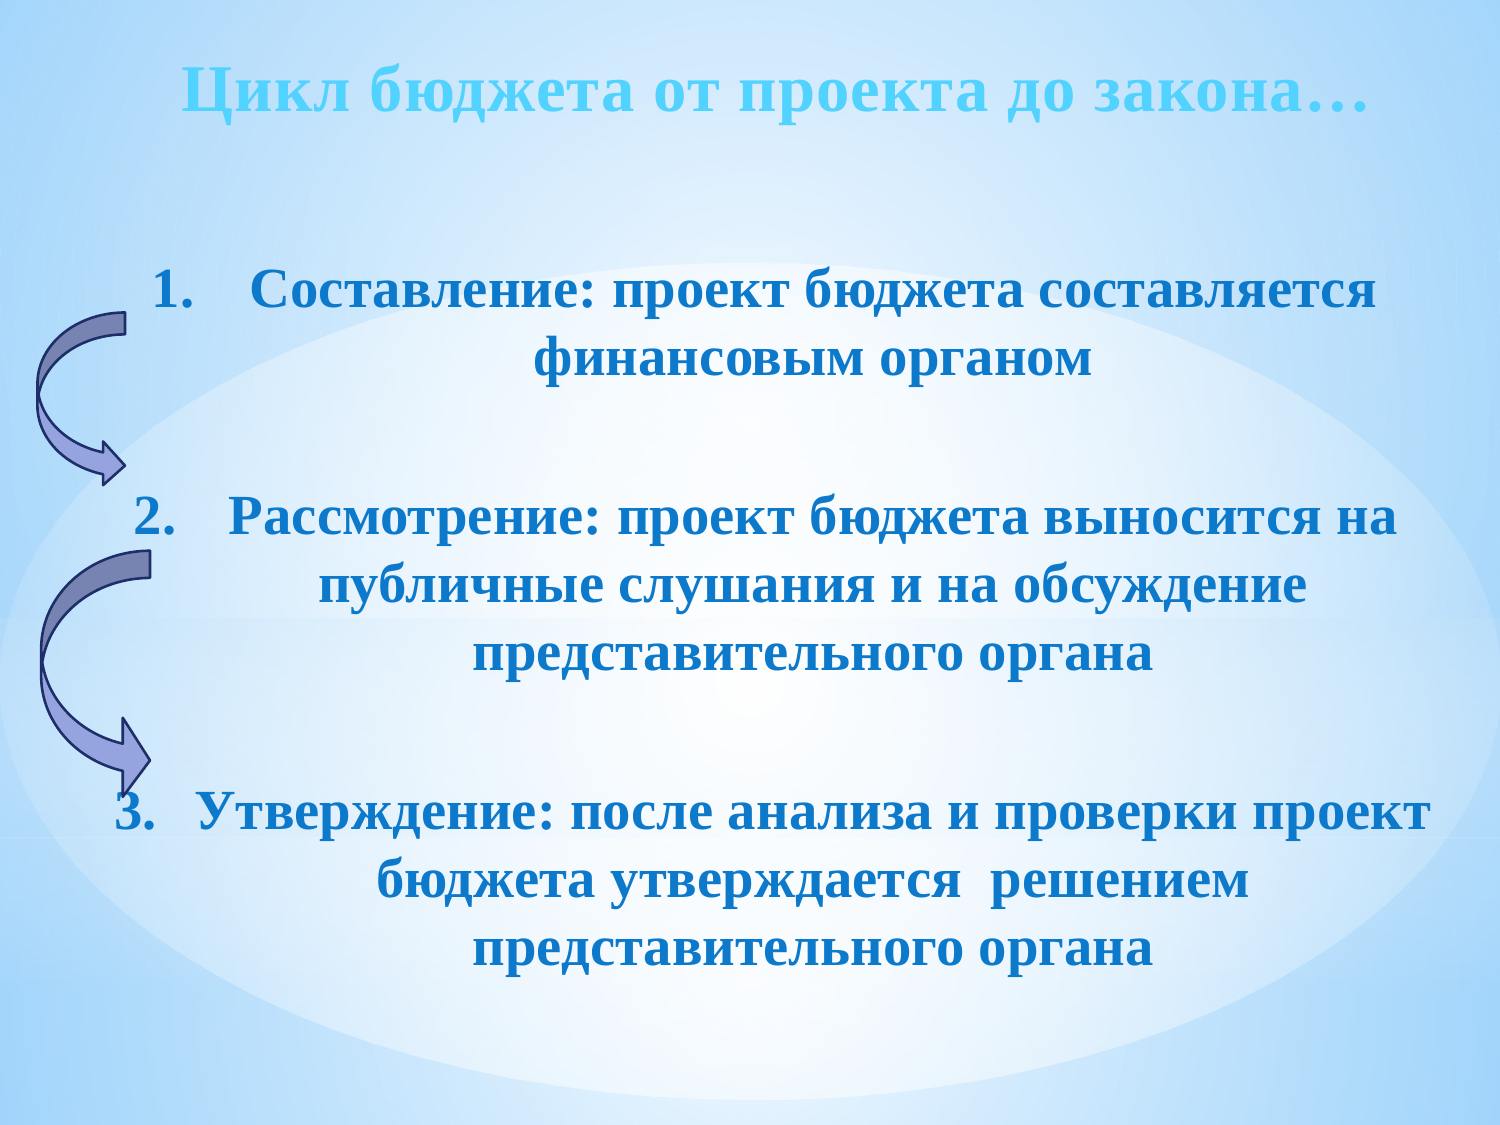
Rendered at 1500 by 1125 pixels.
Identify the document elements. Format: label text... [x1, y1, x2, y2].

text_box Цикл бюджета от проекта до закона… [95, 37, 1459, 133]
text_box [36, 311, 127, 487]
text_box [39, 549, 152, 799]
text_box Составление: проект бюджета составляется финансовым органом Рассмотрение: проект бюджета выносится на публичные слушания и на обсуждение представительного органа Утверждение: после анализа и проверки проект бюджета утверждается решением представительного органа [99, 243, 1450, 986]
